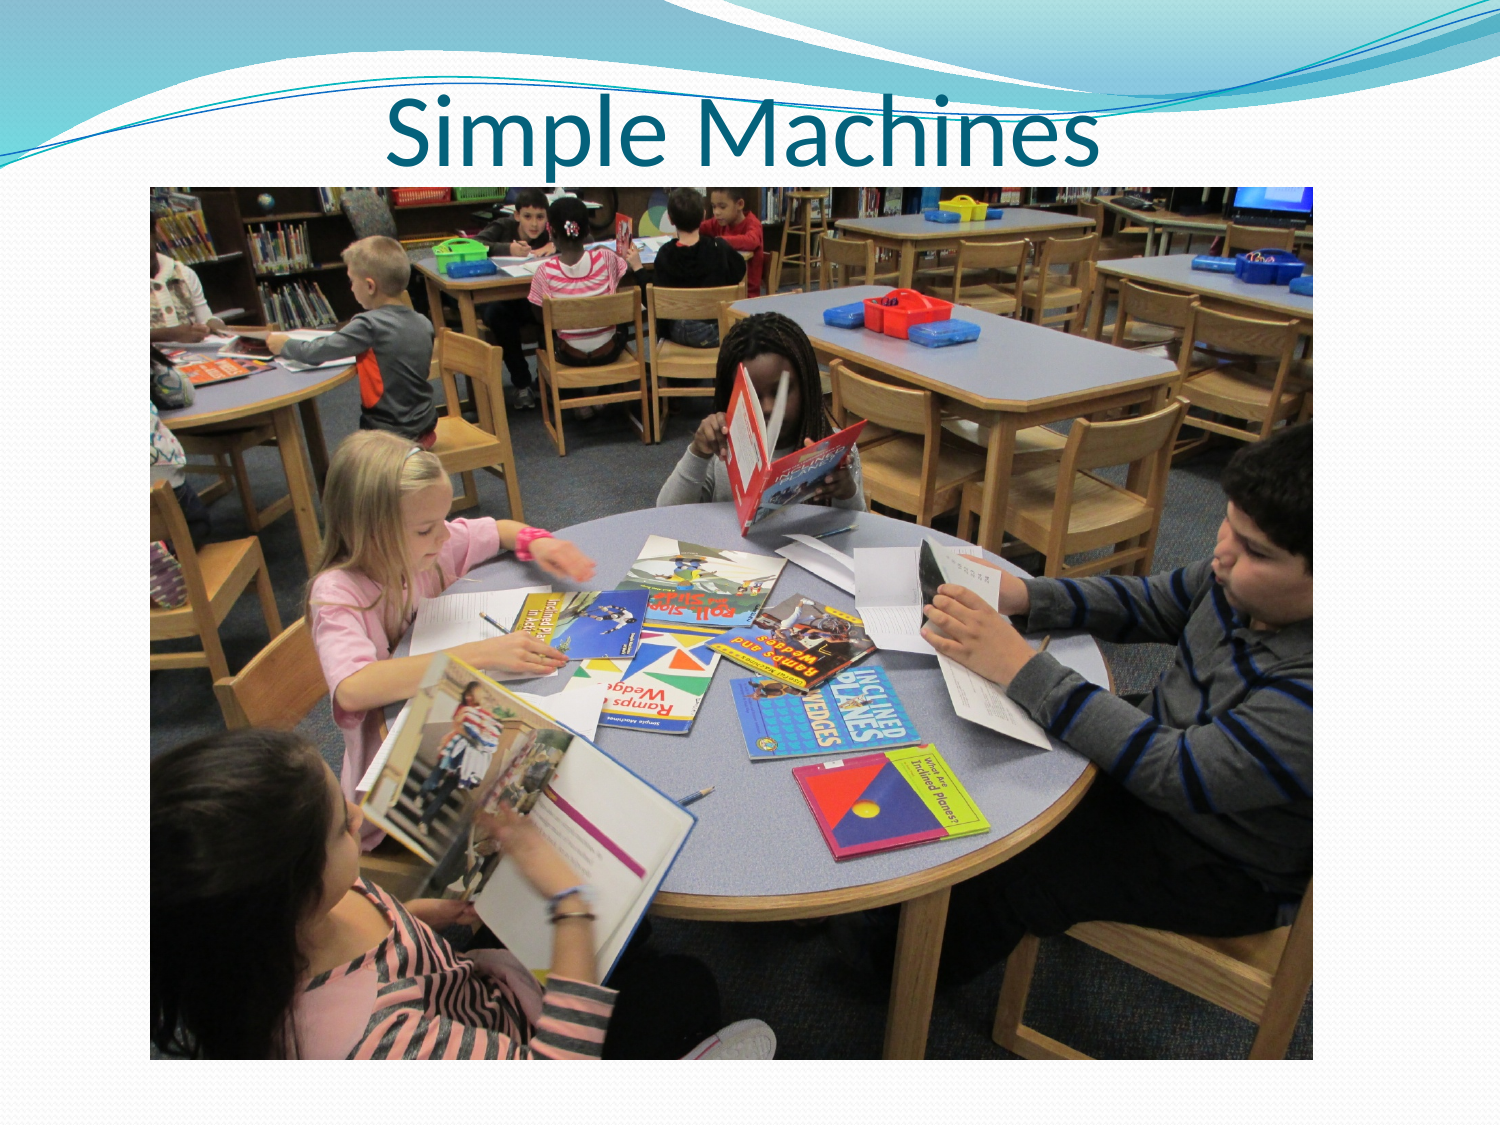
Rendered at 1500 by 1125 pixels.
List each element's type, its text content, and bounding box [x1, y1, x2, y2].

title Simple Machines [62, 0, 1425, 188]
picture [149, 187, 1313, 1060]
